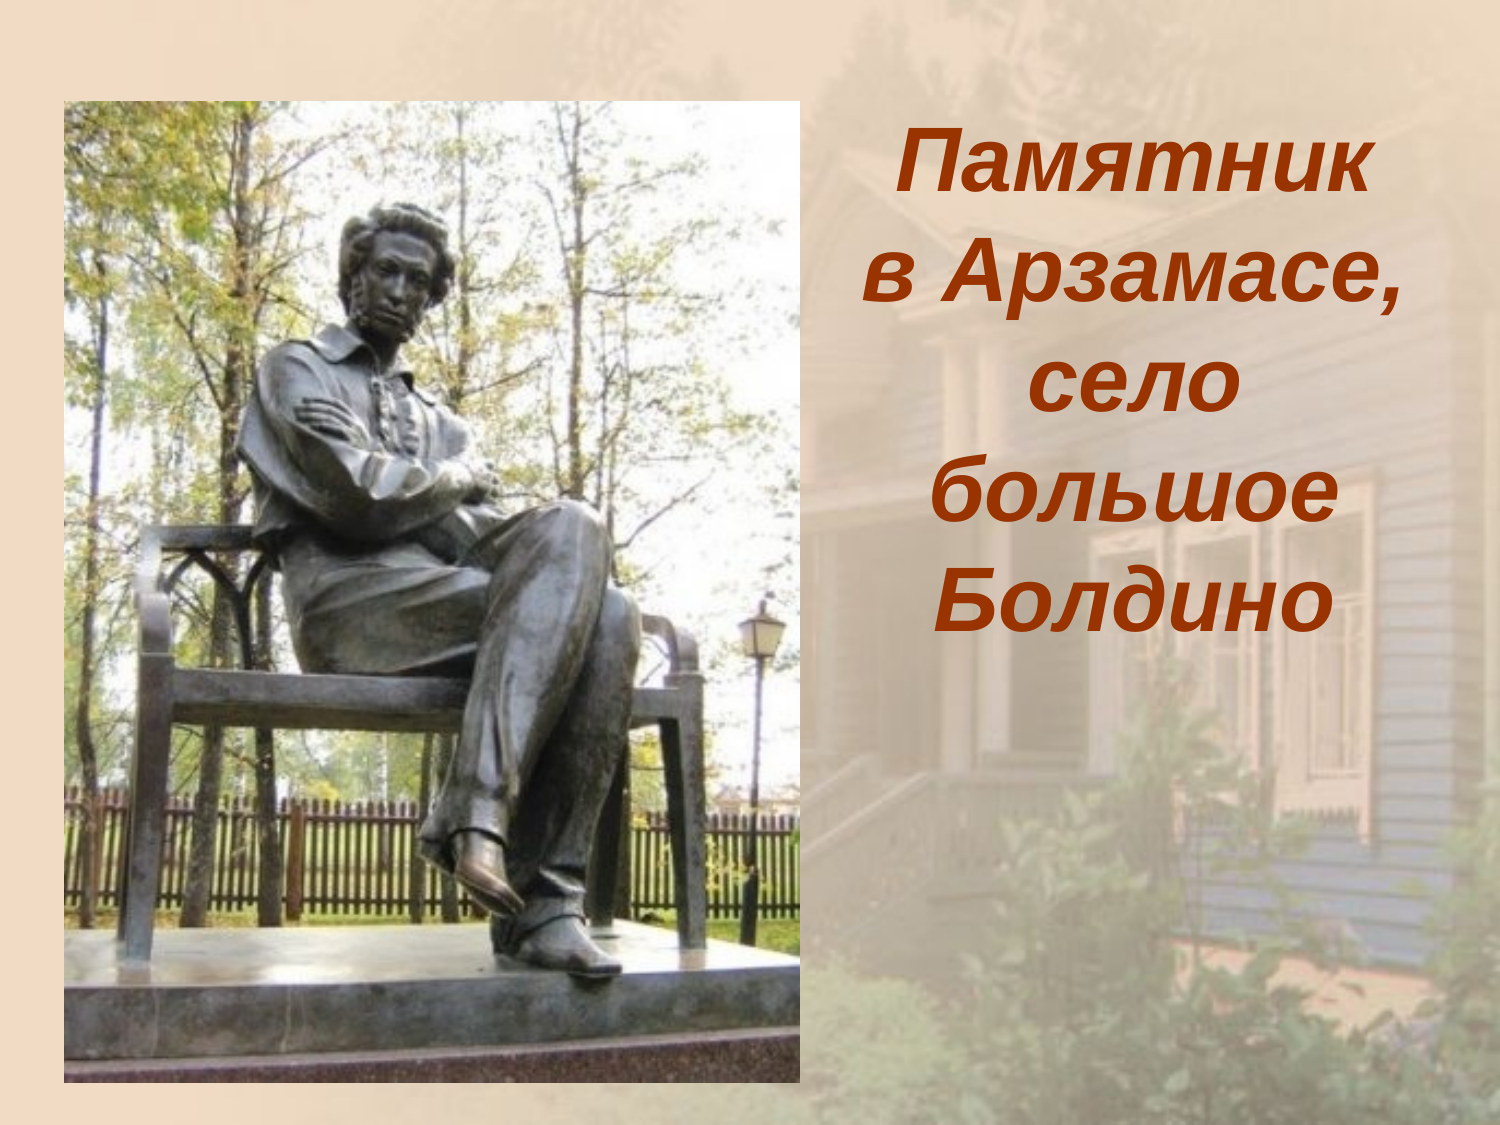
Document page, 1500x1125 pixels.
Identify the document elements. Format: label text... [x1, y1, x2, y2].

title Памятник в Арзамасе, село большое Болдино [844, 44, 1426, 705]
picture [0, 0, 1500, 1125]
